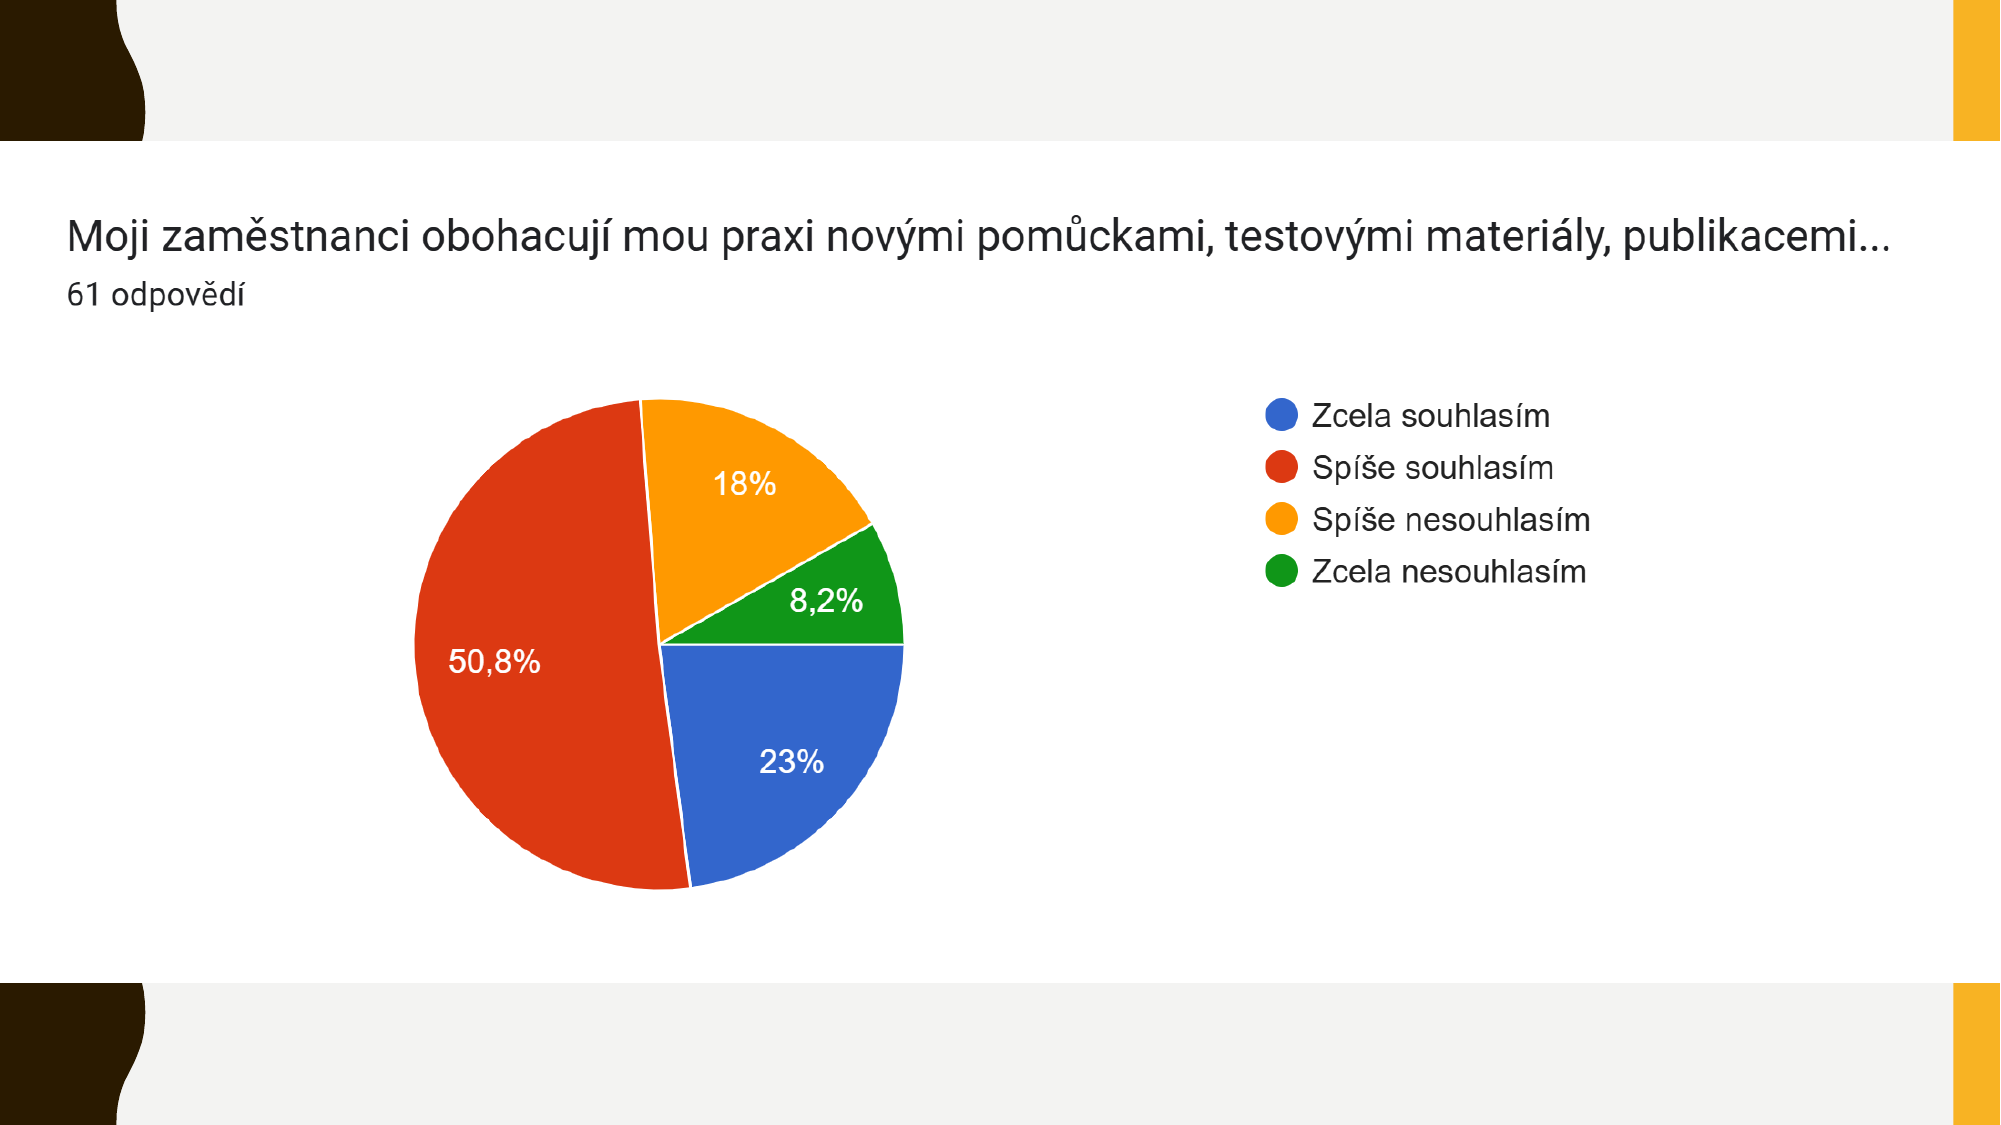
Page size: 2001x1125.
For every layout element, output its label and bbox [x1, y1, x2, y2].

picture [0, 141, 2000, 984]
